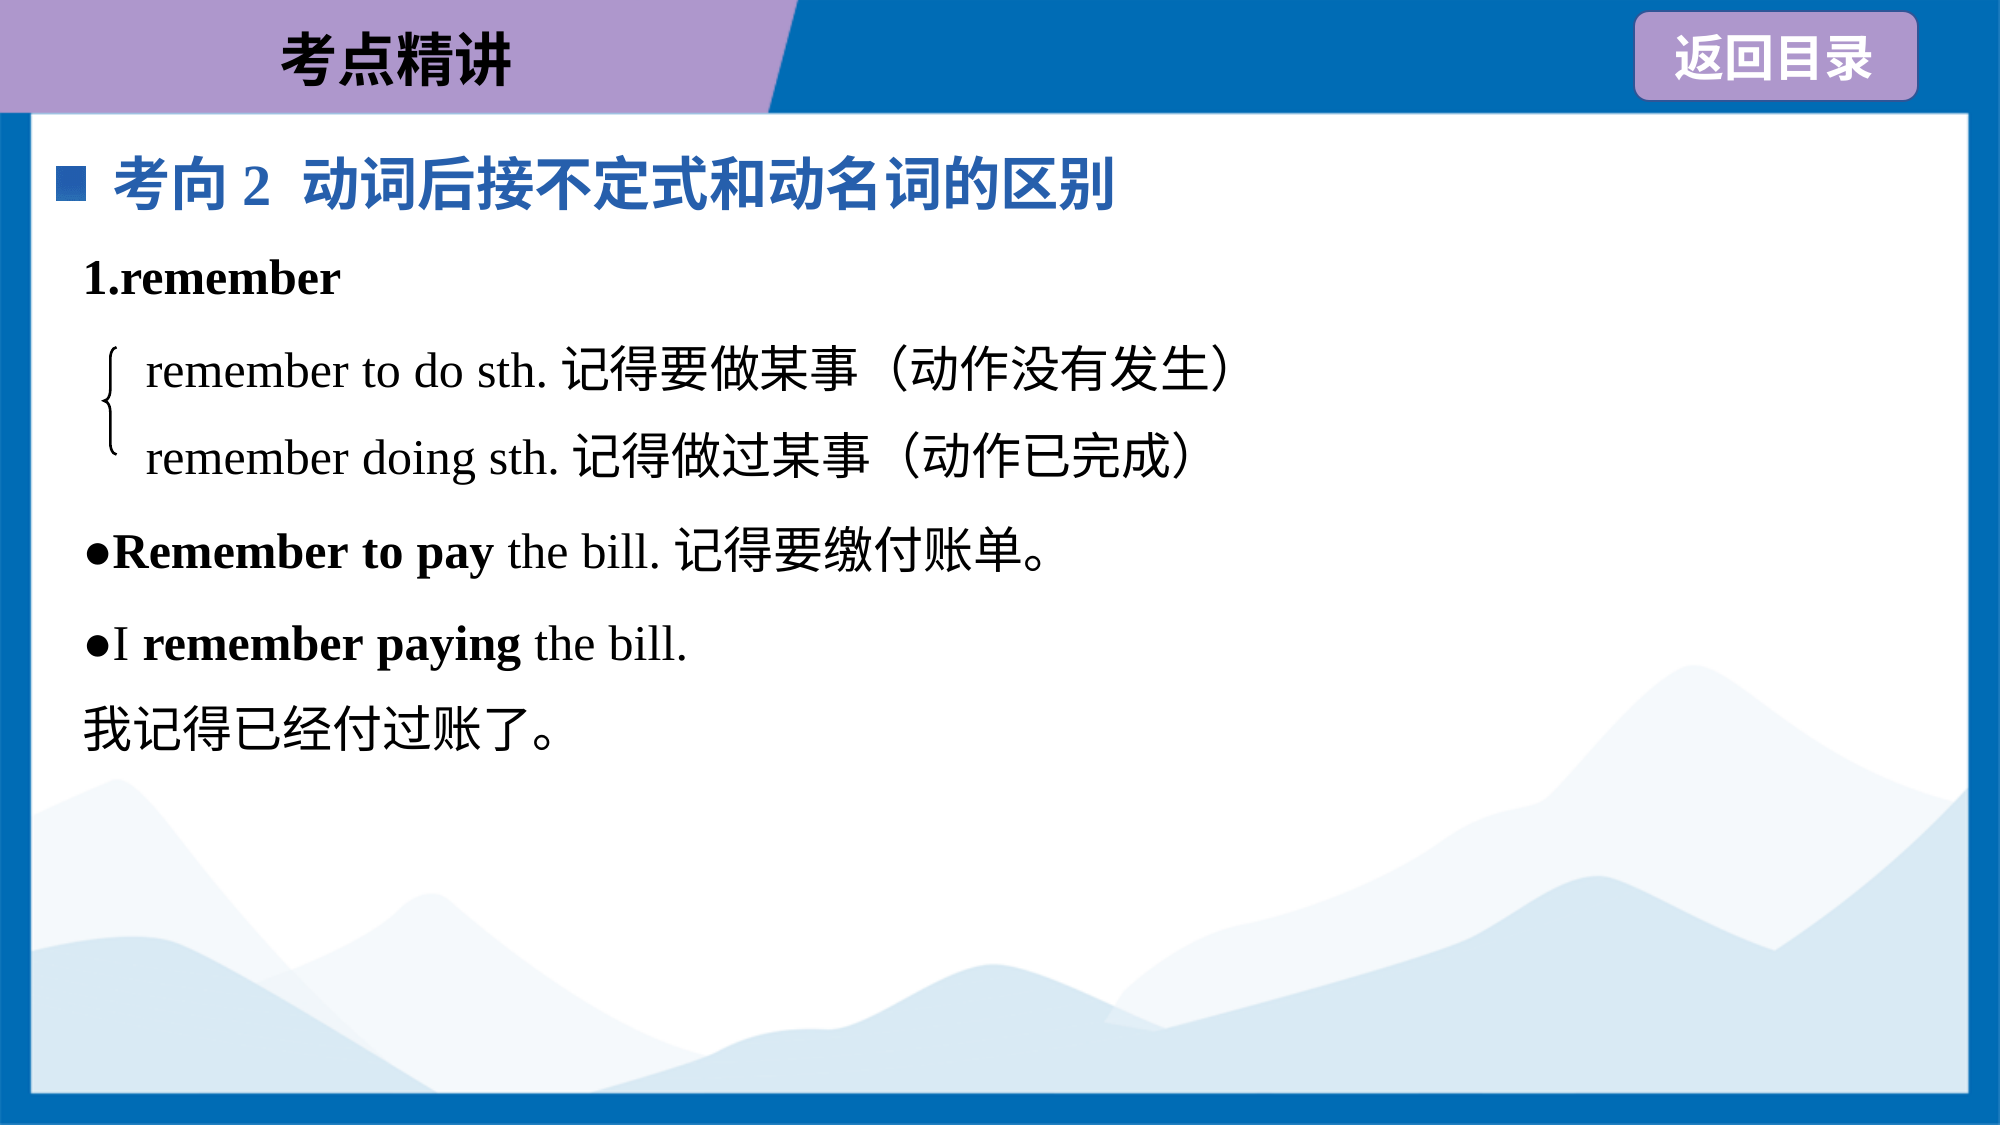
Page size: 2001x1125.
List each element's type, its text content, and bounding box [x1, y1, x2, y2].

text_box 1.remember [82, 216, 1917, 296]
picture [0, 0, 2000, 1125]
text_box 考向2 动词后接不定式和动名词的区别 [112, 146, 1917, 216]
text_box [102, 346, 117, 455]
text_box remember to do sth.记得要做某事（动作没有发生） remember doing sth.记得做过某事（动作已完成） [145, 305, 1307, 476]
text_box ●Remember to pay the bill.记得要缴付账单。 ●I remember paying the bill. 我记得已经付过账了。 [82, 486, 1917, 749]
